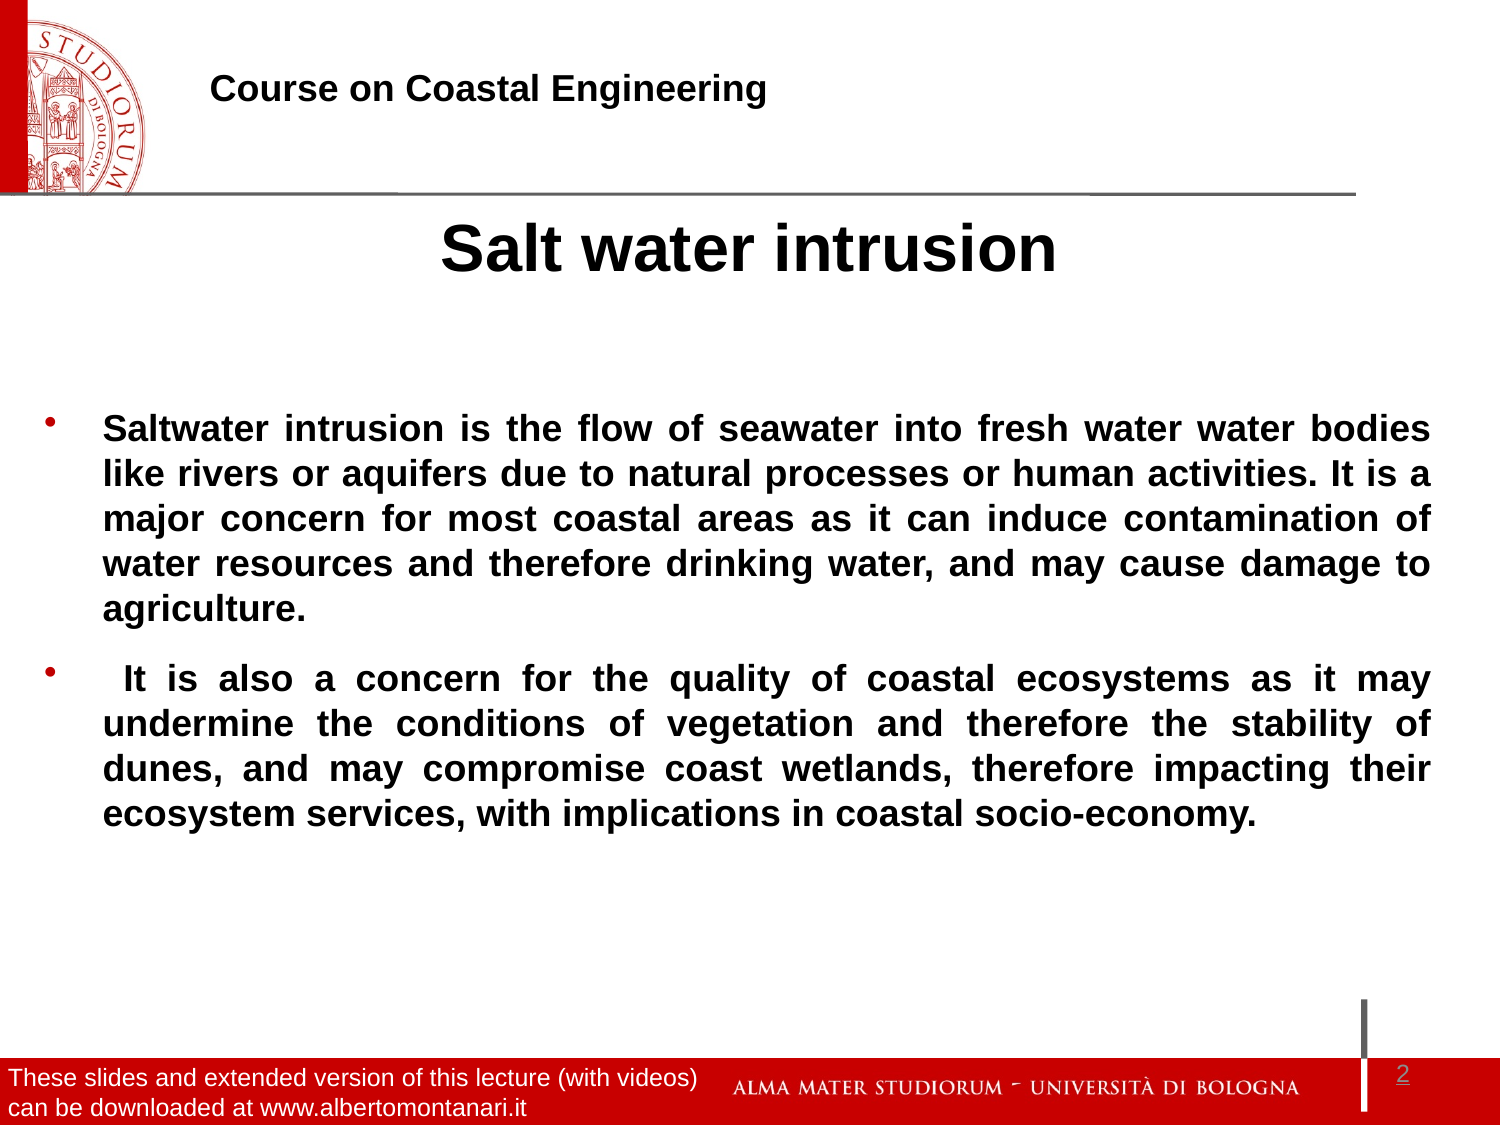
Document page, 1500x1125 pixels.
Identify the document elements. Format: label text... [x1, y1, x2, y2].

list Saltwater intrusion is the flow of seawater into fresh water water bodies like rivers or aquifers due to natural processes or human activities. It is a major concern for most coastal areas as it can induce contamination of water resources and therefore drinking water, and may cause damage to agriculture. It is also a concern for the quality of coastal ecosystems as it may undermine the conditions of vegetation and therefore the stability of dunes, and may compromise coast wetlands, therefore impacting their ecosystem services, with implications in coastal socio-economy. [29, 396, 1447, 1050]
picture [0, 1058, 1500, 1125]
slide_number 2 [1074, 1050, 1425, 1103]
picture [28, 16, 151, 117]
text_box Salt water intrusion [11, 117, 1489, 292]
